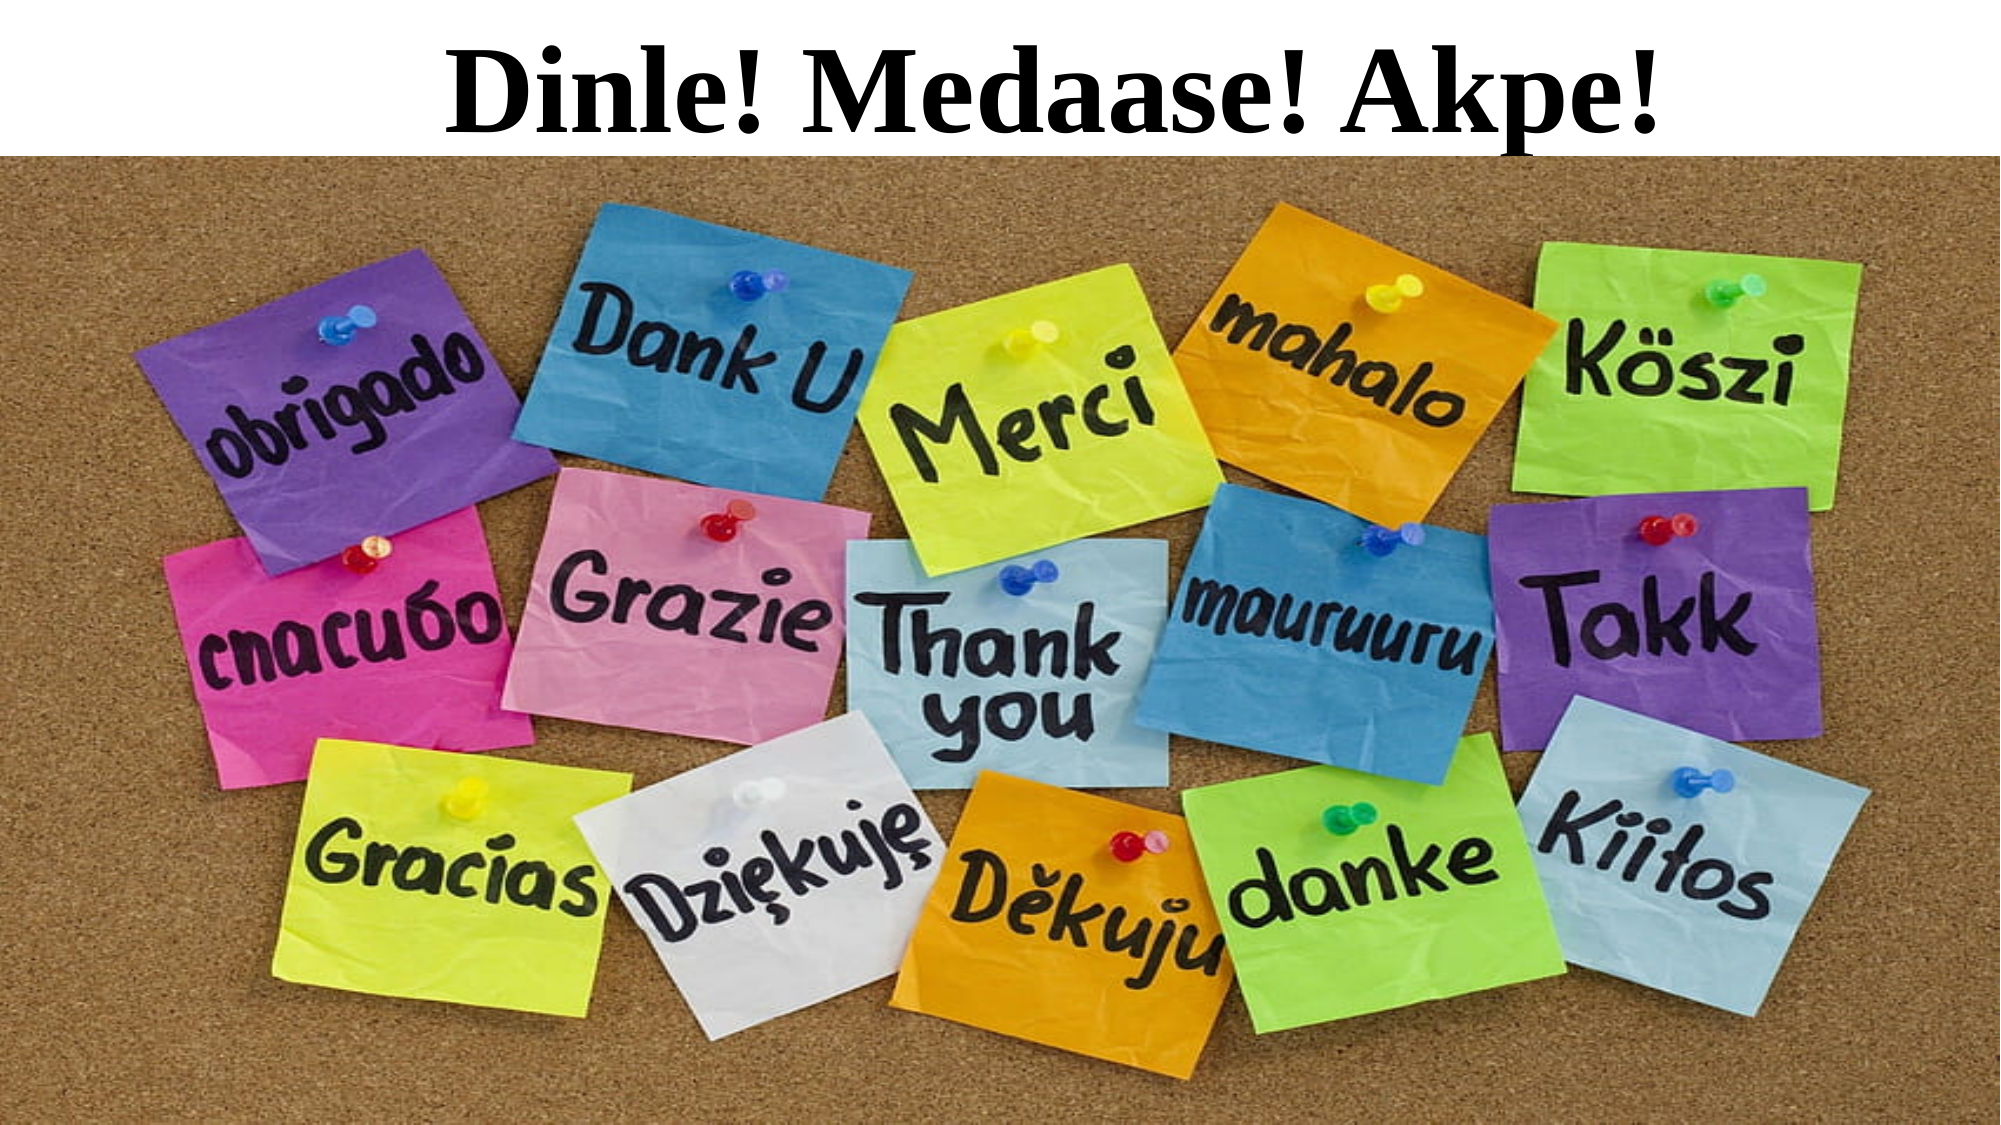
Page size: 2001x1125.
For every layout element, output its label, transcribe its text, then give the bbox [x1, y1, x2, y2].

picture [0, 156, 2000, 1125]
text_box Dinle! Medaase! Akpe! [423, 0, 1688, 156]
